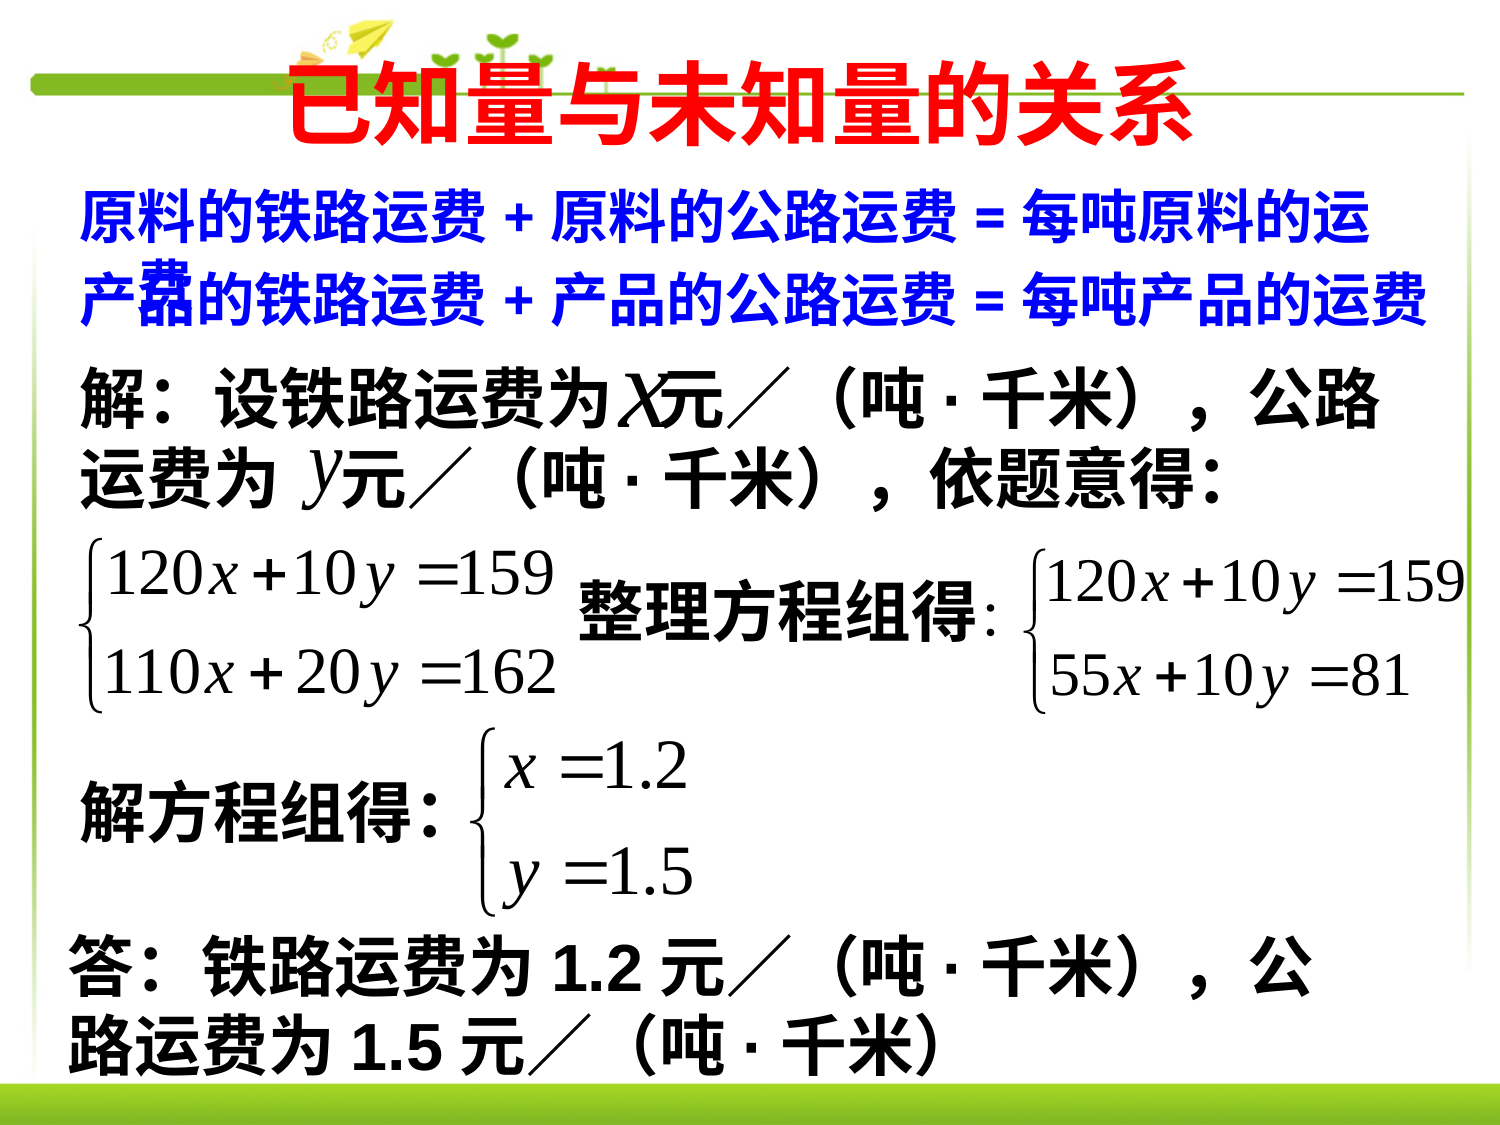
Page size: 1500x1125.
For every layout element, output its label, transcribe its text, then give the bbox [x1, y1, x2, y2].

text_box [454, 715, 703, 930]
text_box 整理方程组得： [579, 562, 1004, 658]
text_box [64, 349, 1412, 530]
list 原料的铁路运费+原料的公路运费=每吨原料的运费 [64, 172, 1424, 255]
text_box 答：铁路运费为1.2元∕（吨·千米），公路运费为1.5元∕（吨·千米） [53, 916, 1376, 1092]
title 已知量与未知量的关系 [64, 30, 1416, 172]
picture [0, 526, 1500, 1125]
picture [0, 0, 1500, 524]
text_box 产品的铁路运费+产品的公路运费=每吨产品的运费 [64, 255, 1459, 362]
text_box 解方程组得： [64, 763, 449, 858]
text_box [64, 526, 574, 726]
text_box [1009, 538, 1477, 726]
